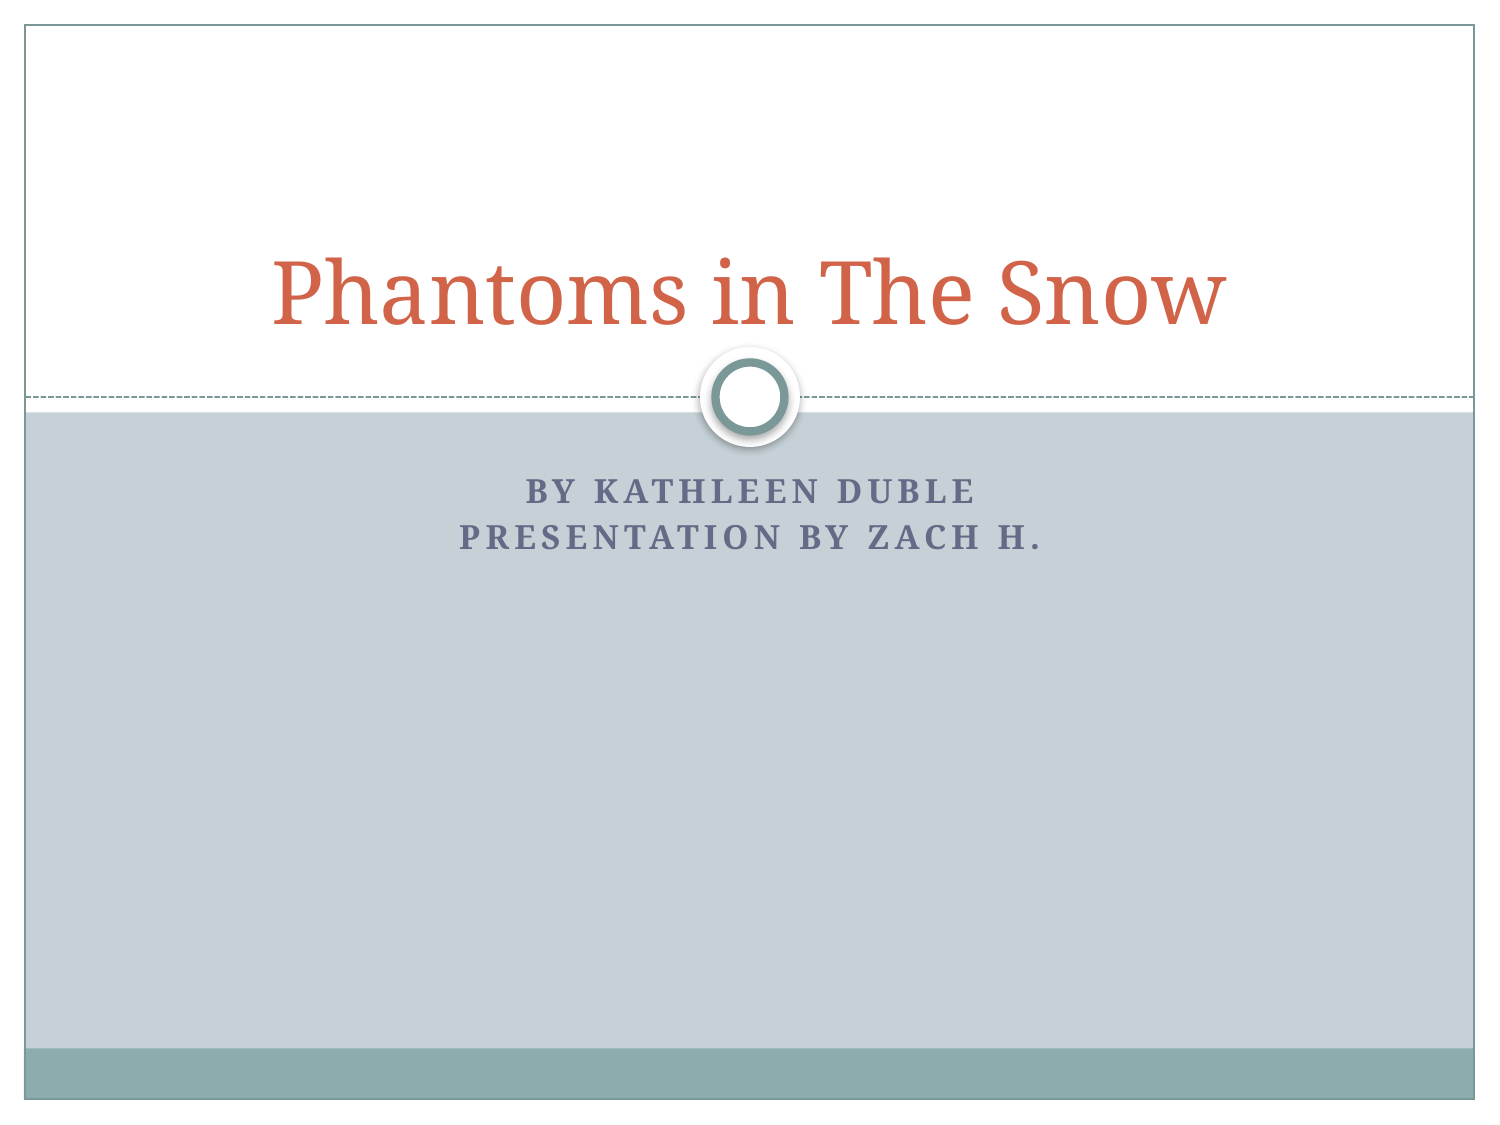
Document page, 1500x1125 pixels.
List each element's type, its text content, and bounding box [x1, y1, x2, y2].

title Phantoms in The Snow [112, 62, 1388, 350]
subtitle By Kathleen Duble Presentation by Zach H. [225, 462, 1275, 750]
